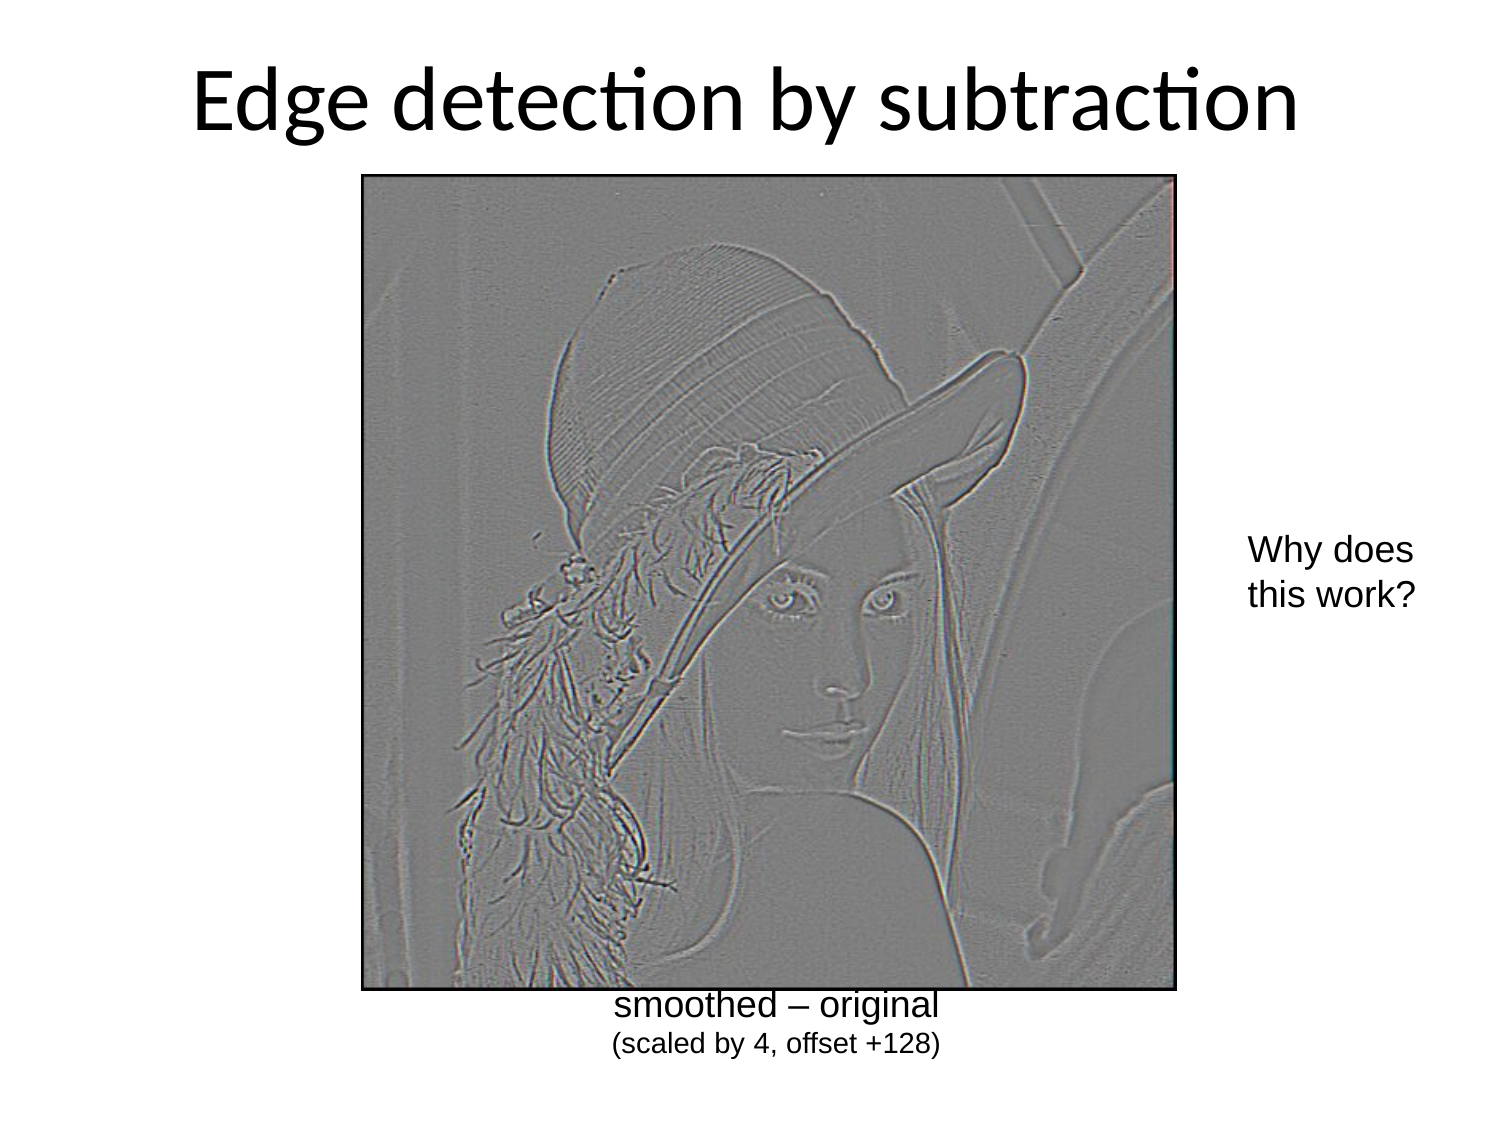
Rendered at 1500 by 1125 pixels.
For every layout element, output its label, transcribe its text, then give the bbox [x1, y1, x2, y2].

text_box smoothed – original (scaled by 4, offset +128) [605, 999, 949, 1060]
text_box Why does this work? [1241, 524, 1423, 616]
title Edge detection by subtraction [75, 0, 1425, 188]
picture [360, 174, 1177, 991]
